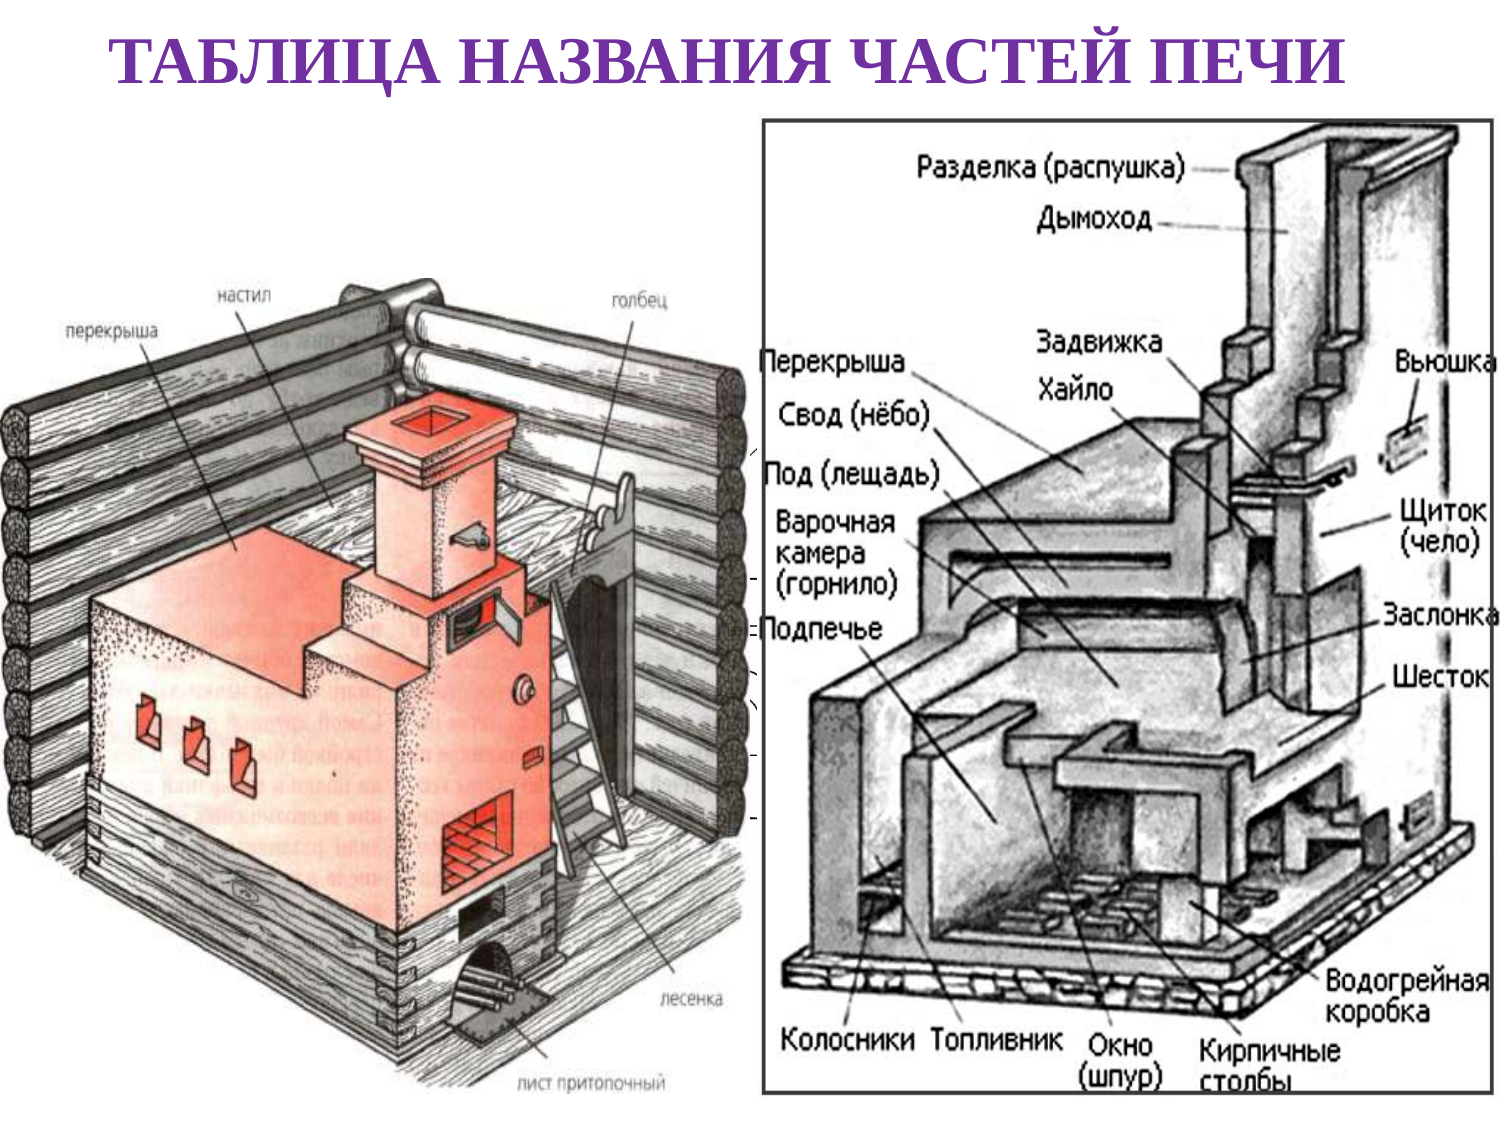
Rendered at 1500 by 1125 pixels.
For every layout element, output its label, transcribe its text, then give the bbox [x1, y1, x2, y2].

title ТАБЛИЦА НАЗВАНИЯ ЧАСТЕЙ ПЕЧИ [53, 0, 1404, 114]
picture [0, 278, 751, 1095]
picture [757, 113, 1500, 1098]
